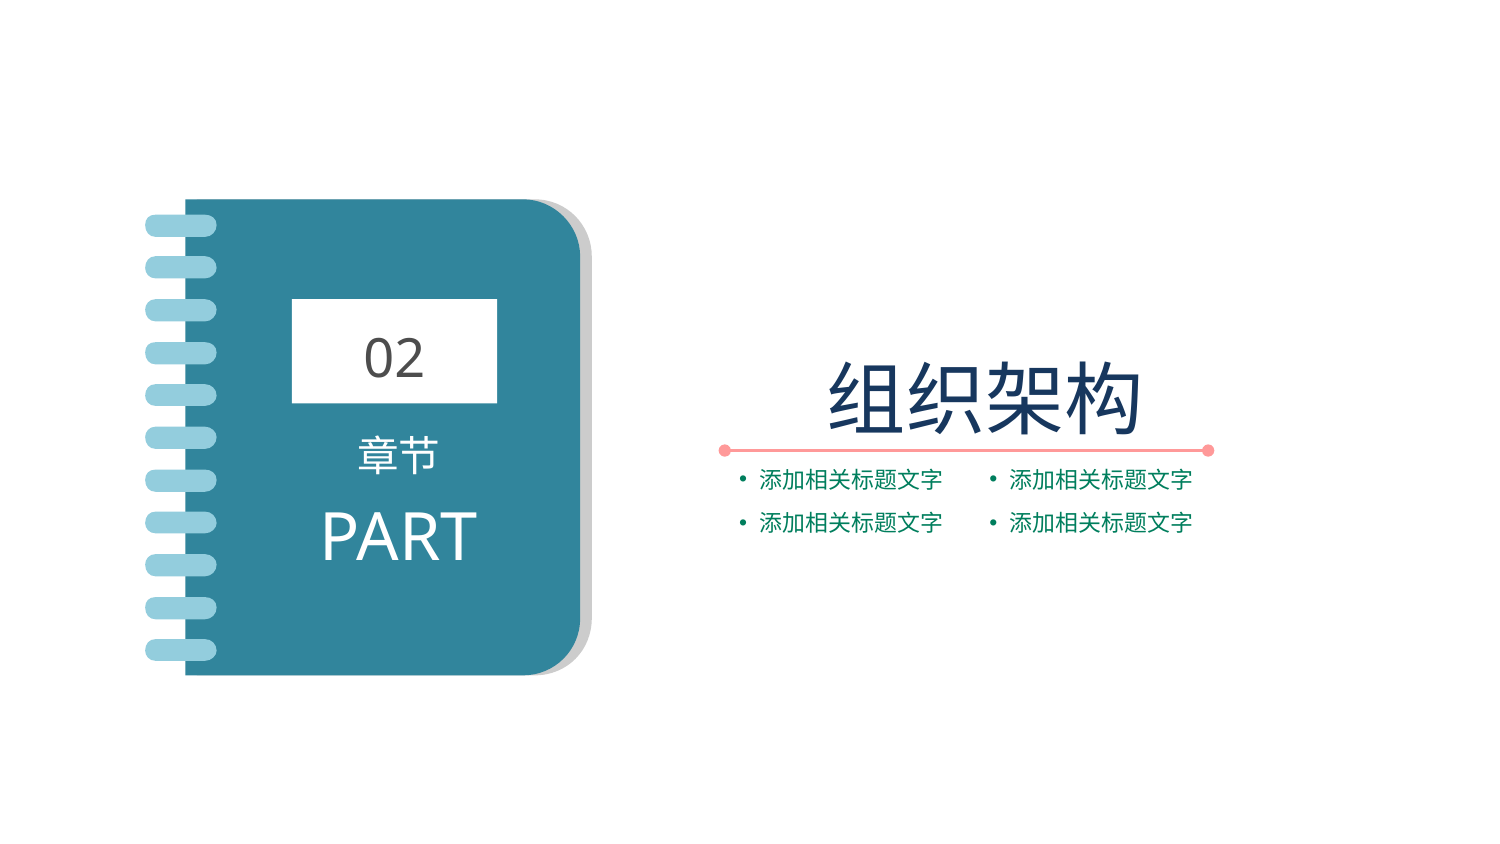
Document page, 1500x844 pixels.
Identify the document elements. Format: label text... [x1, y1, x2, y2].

text_box 添加相关标题文字 [978, 459, 1205, 498]
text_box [144, 199, 592, 676]
text_box 组织架构 [724, 349, 1247, 445]
text_box 添加相关标题文字 [728, 503, 955, 542]
text_box 添加相关标题文字 [978, 503, 1205, 542]
text_box 添加相关标题文字 [728, 459, 955, 498]
